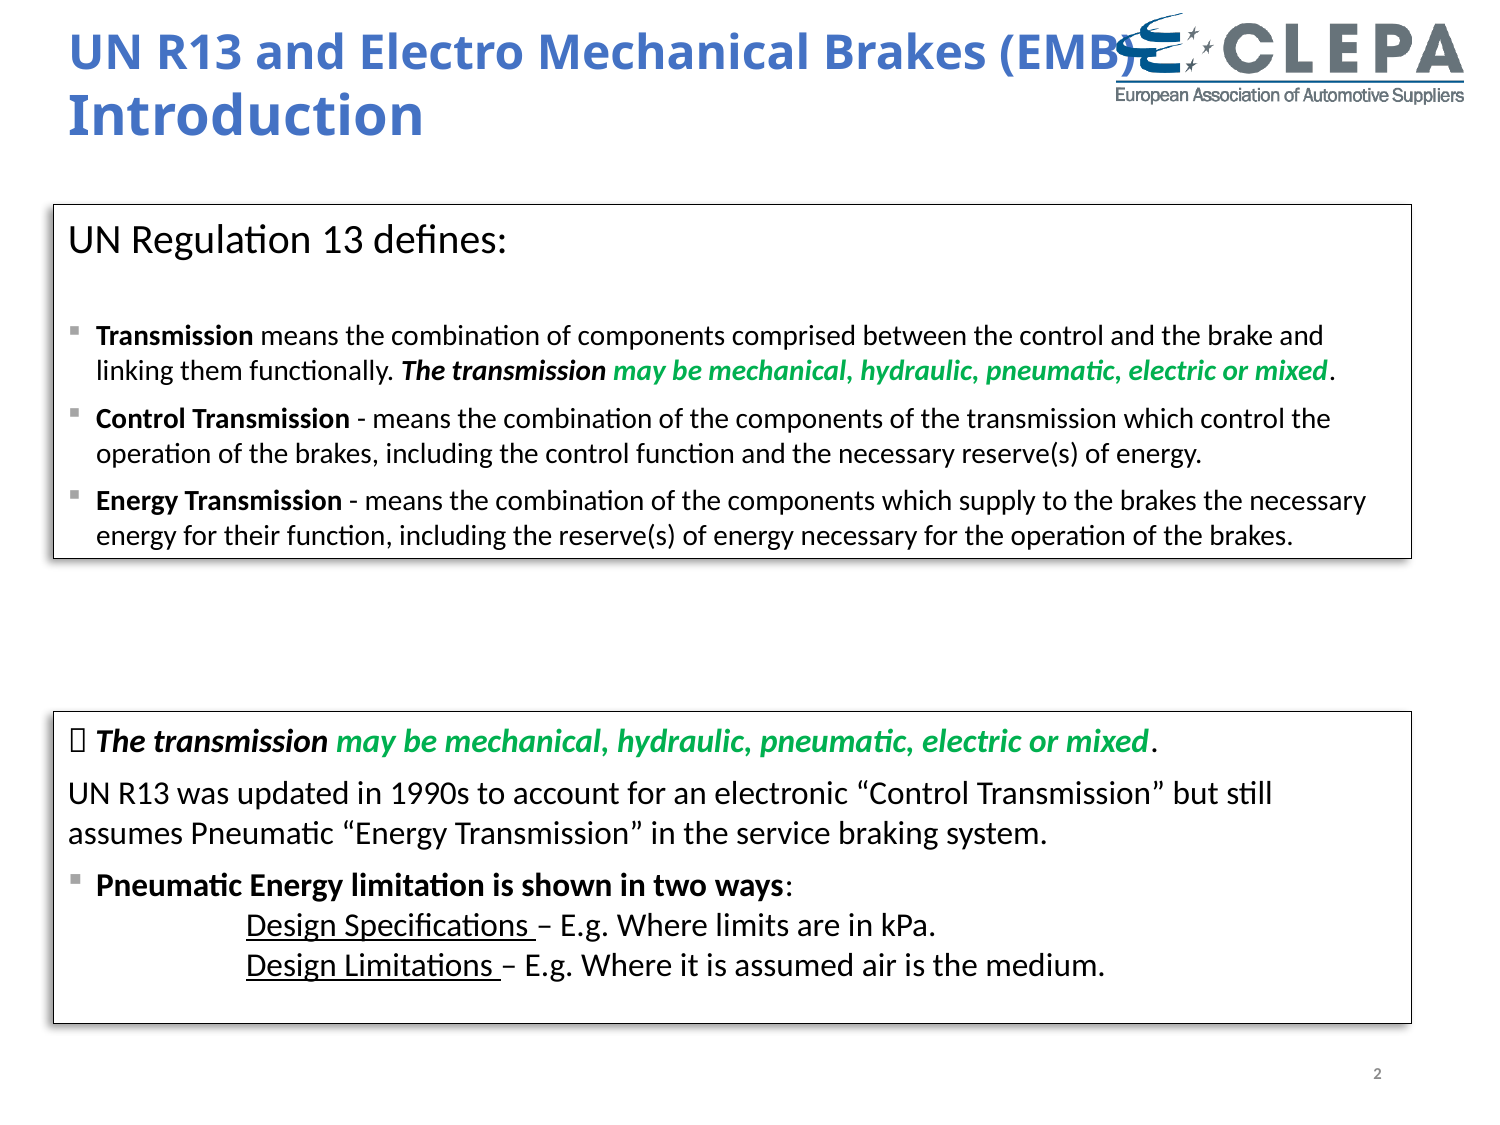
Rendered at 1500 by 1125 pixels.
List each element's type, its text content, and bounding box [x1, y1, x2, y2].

slide_number 2 [1059, 1042, 1397, 1103]
text_box  The transmission may be mechanical, hydraulic, pneumatic, electric or mixed. UN R13 was updated in 1990s to account for an electronic “Control Transmission” but still assumes Pneumatic “Energy Transmission” in the service braking system. Pneumatic Energy limitation is shown in two ways: Design Specifications – E.g. Where limits are in kPa. Design Limitations – E.g. Where it is assumed air is the medium. [53, 711, 1412, 1024]
text_box UN R13 and Electro Mechanical Brakes (EMB) Introduction [53, 13, 1211, 155]
picture [1116, 13, 1464, 105]
text_box UN Regulation 13 defines: Transmission means the combination of components comprised between the control and the brake and linking them functionally. The transmission may be mechanical, hydraulic, pneumatic, electric or mixed. Control Transmission - means the combination of the components of the transmission which control the operation of the brakes, including the control function and the necessary reserve(s) of energy. Energy Transmission - means the combination of the components which supply to the brakes the necessary energy for their function, including the reserve(s) of energy necessary for the operation of the brakes. [53, 204, 1412, 559]
